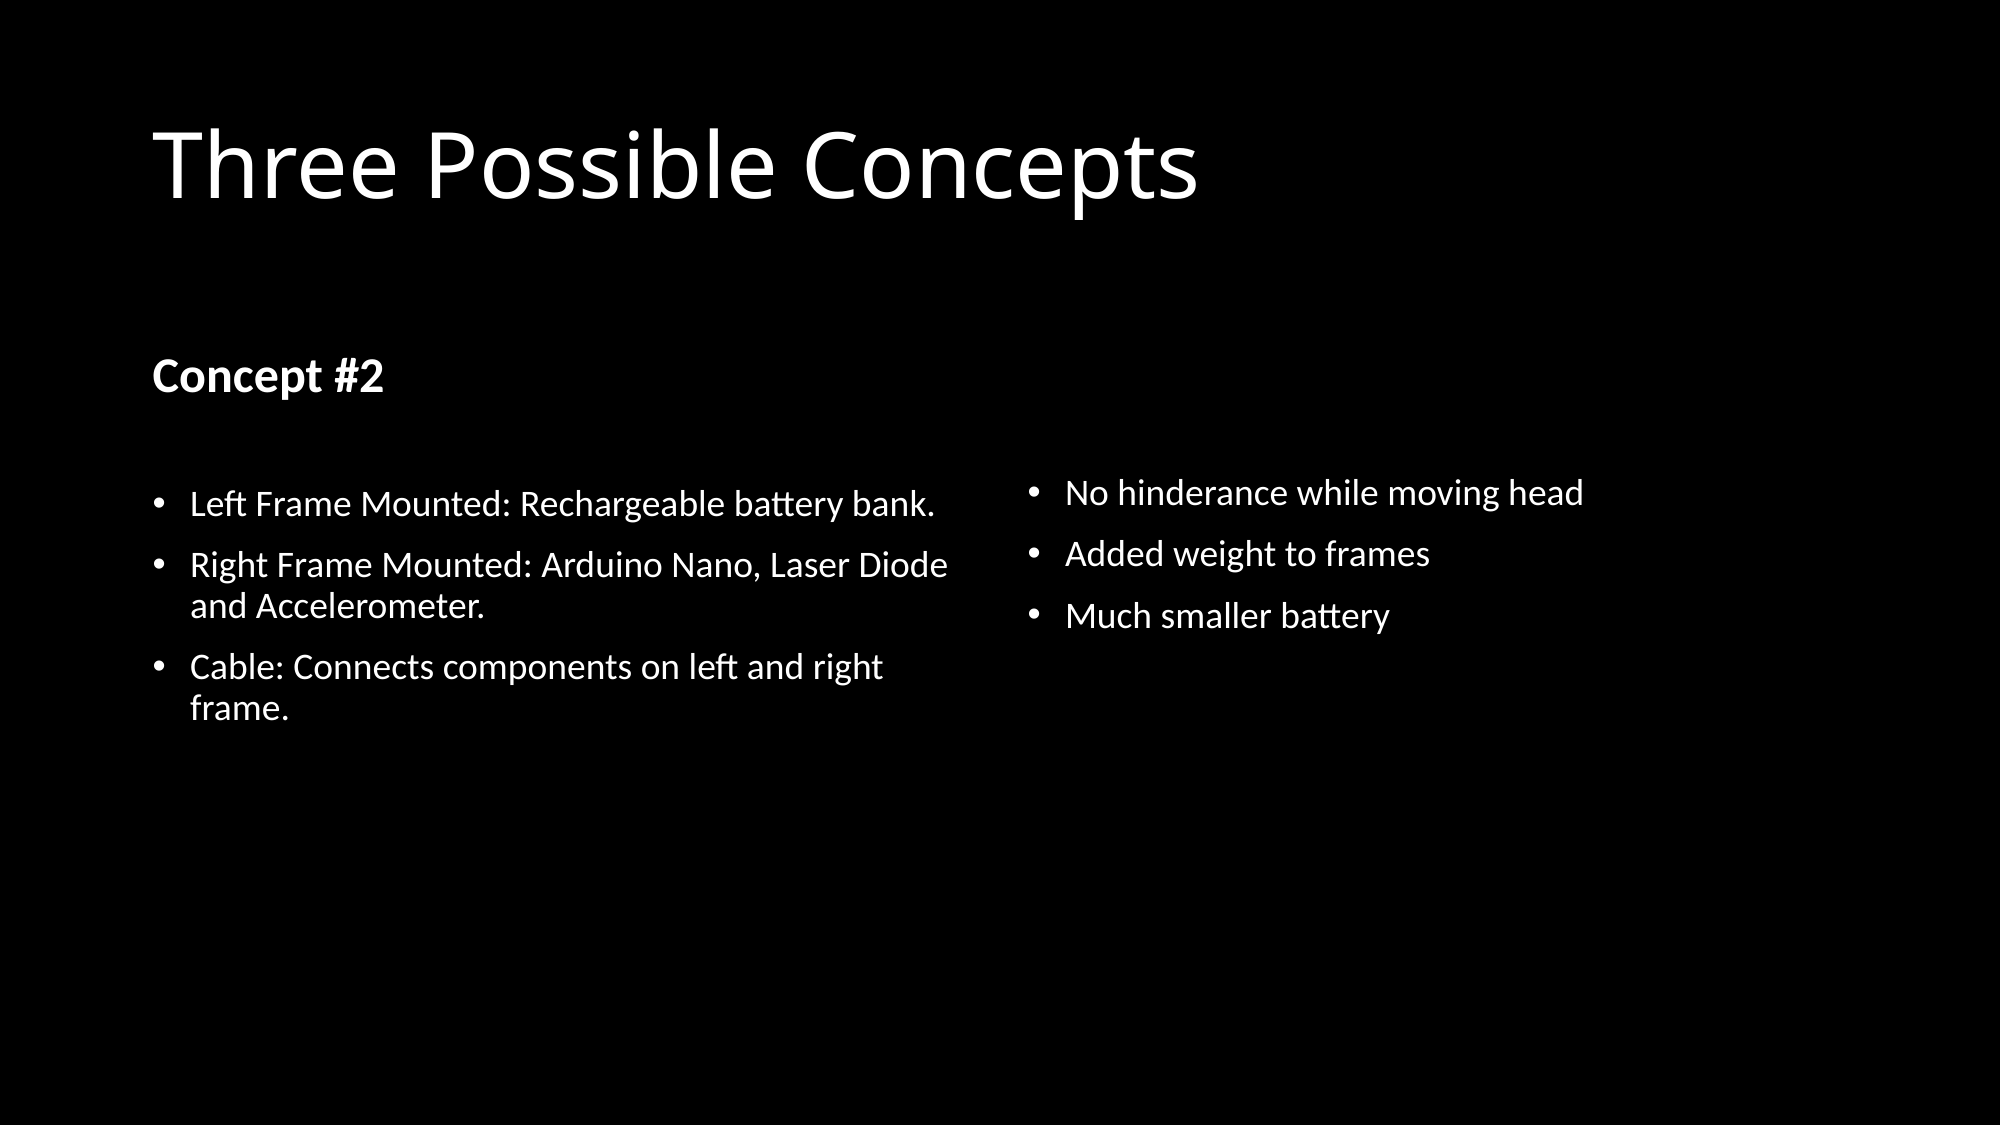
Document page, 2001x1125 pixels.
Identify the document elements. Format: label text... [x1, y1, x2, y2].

title Three Possible Concepts [137, 59, 1863, 278]
list No hinderance while moving head Added weight to frames Much smaller battery [1012, 277, 1863, 1016]
list Left Frame Mounted: Rechargeable battery bank. Right Frame Mounted: Arduino Nano, Laser Diode and Accelerometer. Cable: Connects components on left and right frame. [137, 410, 984, 1016]
list Concept #2 [137, 275, 984, 410]
